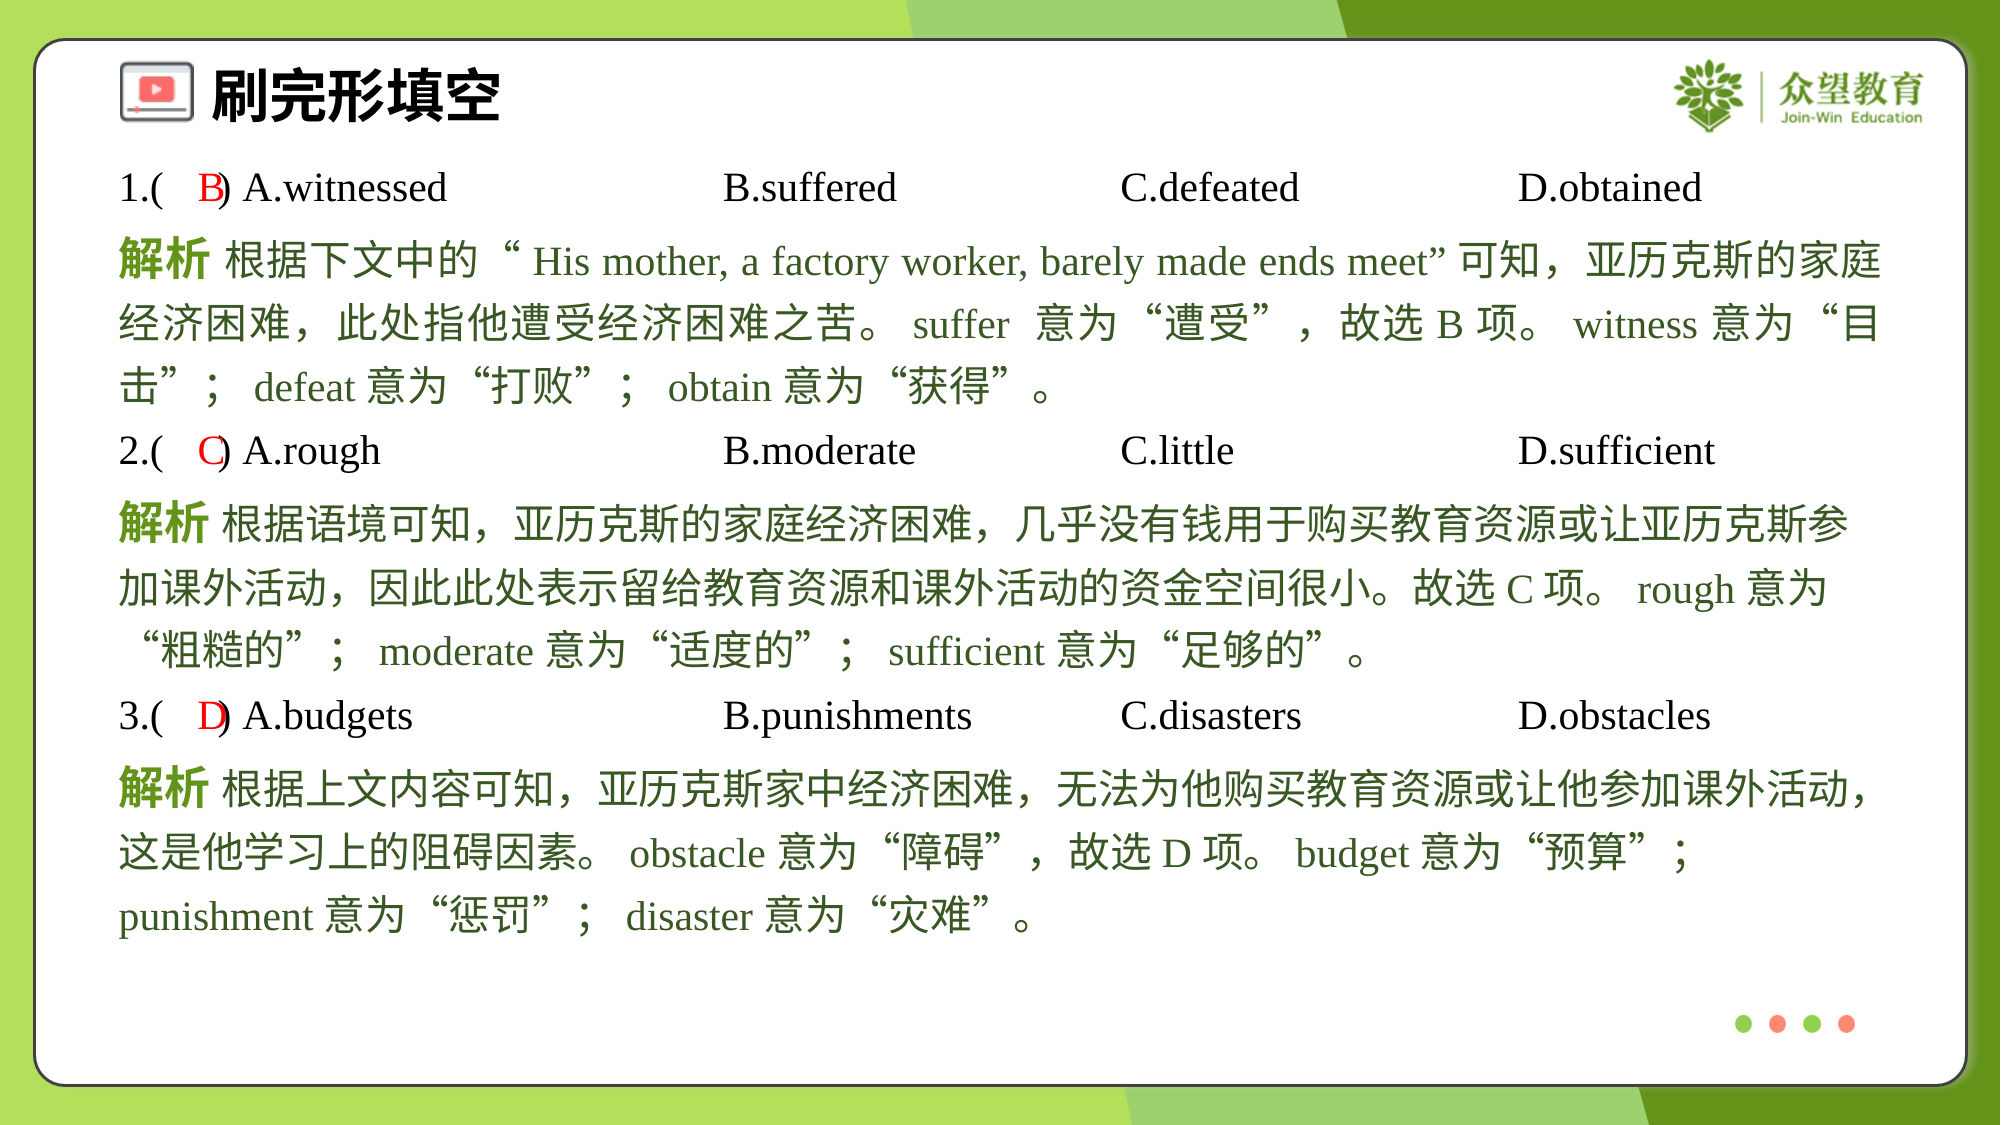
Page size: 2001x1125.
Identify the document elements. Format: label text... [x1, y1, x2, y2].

text_box D [192, 675, 233, 733]
text_box 2.( ) A.rough B.moderate C.little D.sufficient [118, 410, 192, 468]
text_box 解析 根据下文中的“His mother, a factory worker, barely made ends meet”可知，亚历克斯的家庭经济困难，此处指他遭受经济困难之苦。suffer 意为“遭受”，故选B项。witness意为“目击”；defeat意为“打败”；obtain意为“获得”。 [118, 215, 1883, 405]
text_box C [192, 410, 231, 469]
text_box 1.( ) A.witnessed B.suffered C.defeated D.obtained [118, 146, 192, 204]
text_box B [192, 146, 231, 205]
text_box 解析 根据语境可知，亚历克斯的家庭经济困难，几乎没有钱用于购买教育资源或让亚历克斯参加课外活动，因此此处表示留给教育资源和课外活动的资金空间很小。故选C项。rough意为“粗糙的”；moderate意为“适度的”；sufficient意为“足够的”。 [118, 480, 1883, 670]
picture [0, 0, 2000, 1125]
text_box 3.( ) A.budgets B.punishments C.disasters D.obstacles [233, 675, 1883, 733]
text_box 3.( ) A.budgets B.punishments C.disasters D.obstacles [118, 675, 192, 733]
text_box 1.( ) A.witnessed B.suffered C.defeated D.obtained [231, 146, 1883, 204]
text_box 解析 根据上文内容可知，亚历克斯家中经济困难，无法为他购买教育资源或让他参加课外活动，这是他学习上的阻碍因素。obstacle意为“障碍”，故选D项。budget意为“预算”；punishment意为“惩罚”；disaster意为“灾难”。 [118, 744, 1883, 934]
text_box 2.( ) A.rough B.moderate C.little D.sufficient [231, 410, 1883, 468]
